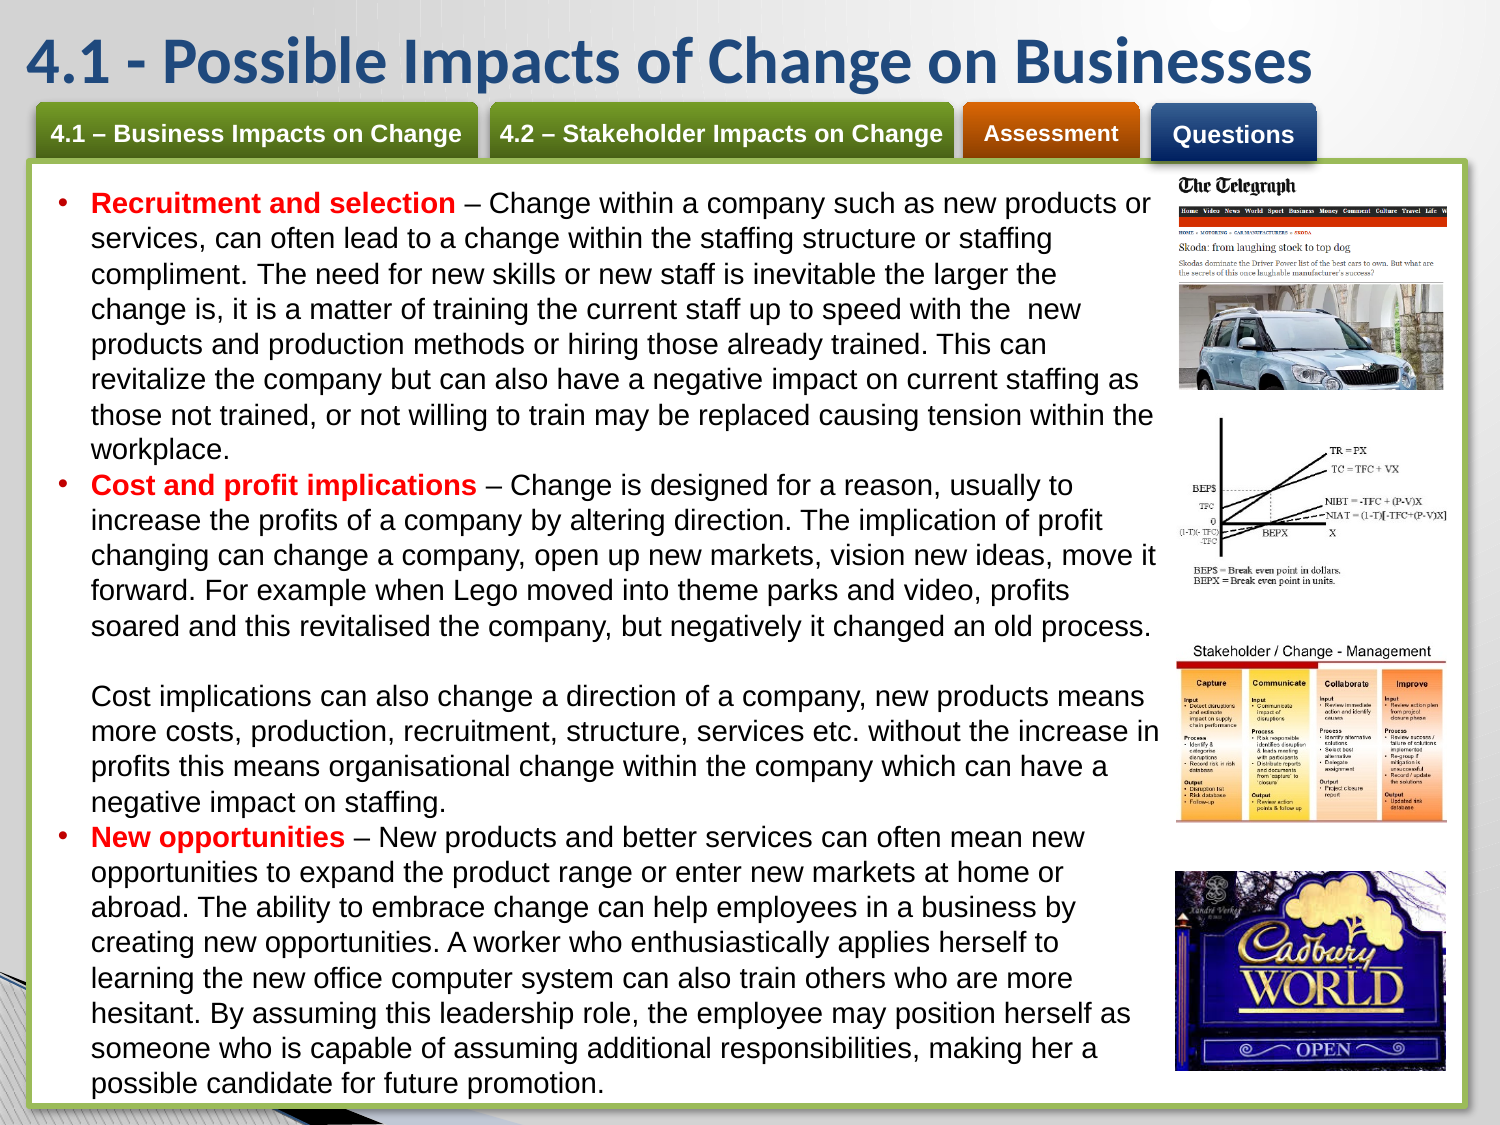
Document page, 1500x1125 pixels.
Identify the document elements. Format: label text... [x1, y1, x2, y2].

picture [1176, 176, 1448, 390]
picture [1176, 641, 1448, 823]
picture [1174, 871, 1446, 1071]
picture [1176, 413, 1448, 587]
text_box Recruitment and selection – Change within a company such as new products or services, can often lead to a change within the staffing structure or staffing compliment. The need for new skills or new staff is inevitable the larger the change is, it is a matter of training the current staff up to speed with the new products and production methods or hiring those already trained. This can revitalize the company but can also have a negative impact on current staffing as those not trained, or not willing to train may be replaced causing tension within the workplace. Cost and profit implications – Change is designed for a reason, usually to increase the profits of a company by altering direction. The implication of profit changing can change a company, open up new markets, vision new ideas, move it forward. For example when Lego moved into theme parks and video, profits soared and this revitalised the company, but negatively it changed an old process. Cost implications can also change a direction of a company, new products means more costs, production, recruitment, structure, services etc. without the increase in profits this means organisational change within the company which can have a negative impact on staffing. New opportunities – New products and better services can often mean new opportunities to expand the product range or enter new markets at home or abroad. The ability to embrace change can help employees in a business by creating new opportunities. A worker who enthusiastically applies herself to learning the new office computer system can also train others who are more hesitant. By assuming this leadership role, the employee may position herself as someone who is capable of assuming additional responsibilities, making her a possible candidate for future promotion. [43, 176, 1177, 1107]
picture [281, 1114, 303, 1125]
title 4.1 - Possible Impacts of Change on Businesses [11, 11, 1465, 102]
